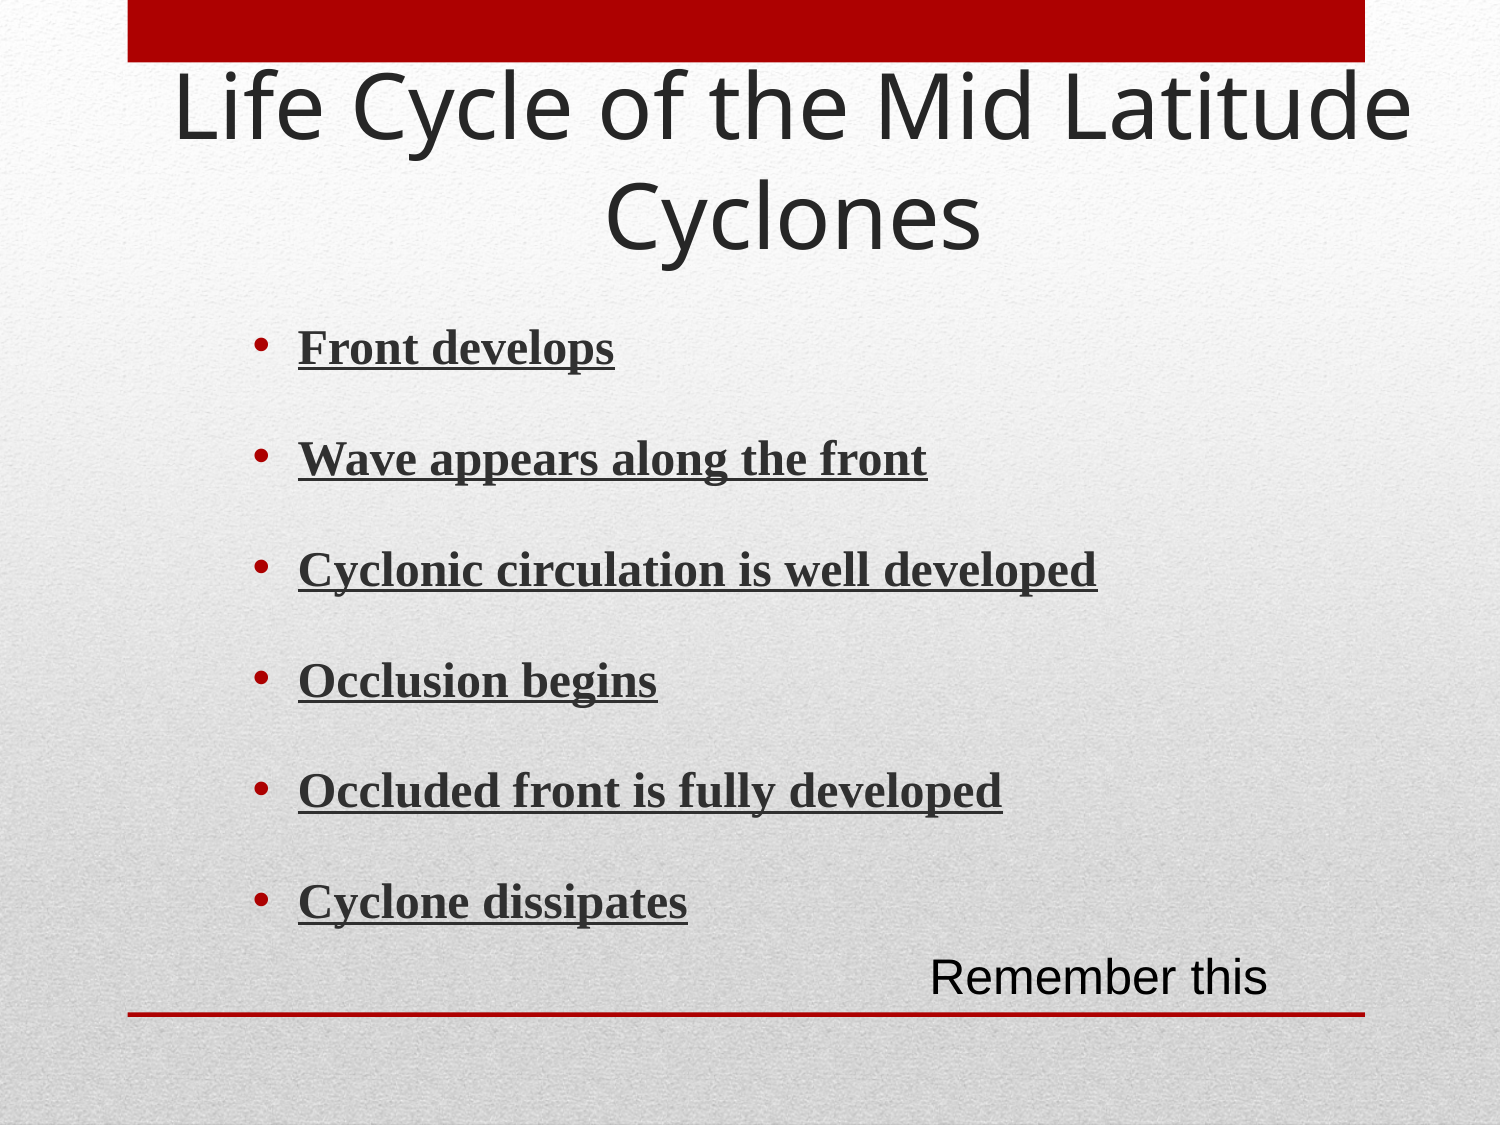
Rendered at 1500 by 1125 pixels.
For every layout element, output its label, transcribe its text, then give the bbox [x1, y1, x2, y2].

text_box Remember this [914, 937, 1284, 1013]
title Life Cycle of the Mid Latitude Cyclones [87, 87, 1500, 275]
list Front develops Wave appears along the front Cyclonic circulation is well developed Occlusion begins Occluded front is fully developed Cyclone dissipates [237, 249, 1363, 994]
